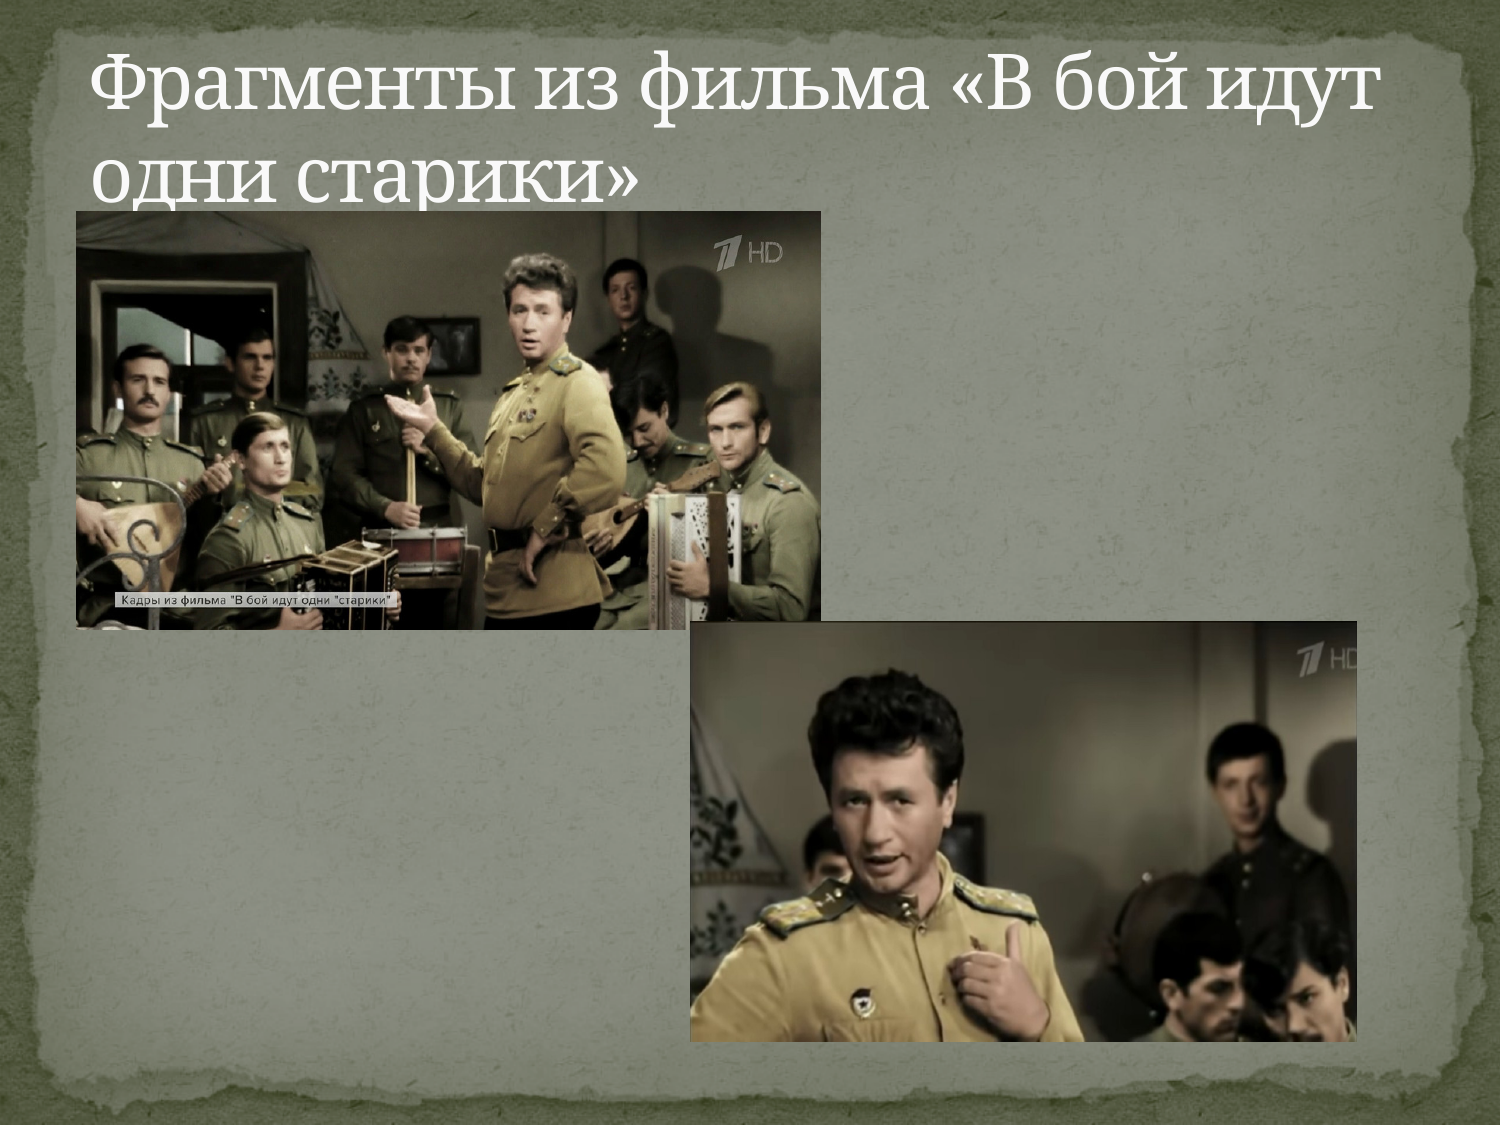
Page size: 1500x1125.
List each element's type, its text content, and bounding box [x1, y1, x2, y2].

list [79, 214, 819, 629]
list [692, 623, 1356, 1041]
title Фрагменты из фильма «В бой идут одни старики» [74, 24, 1425, 225]
